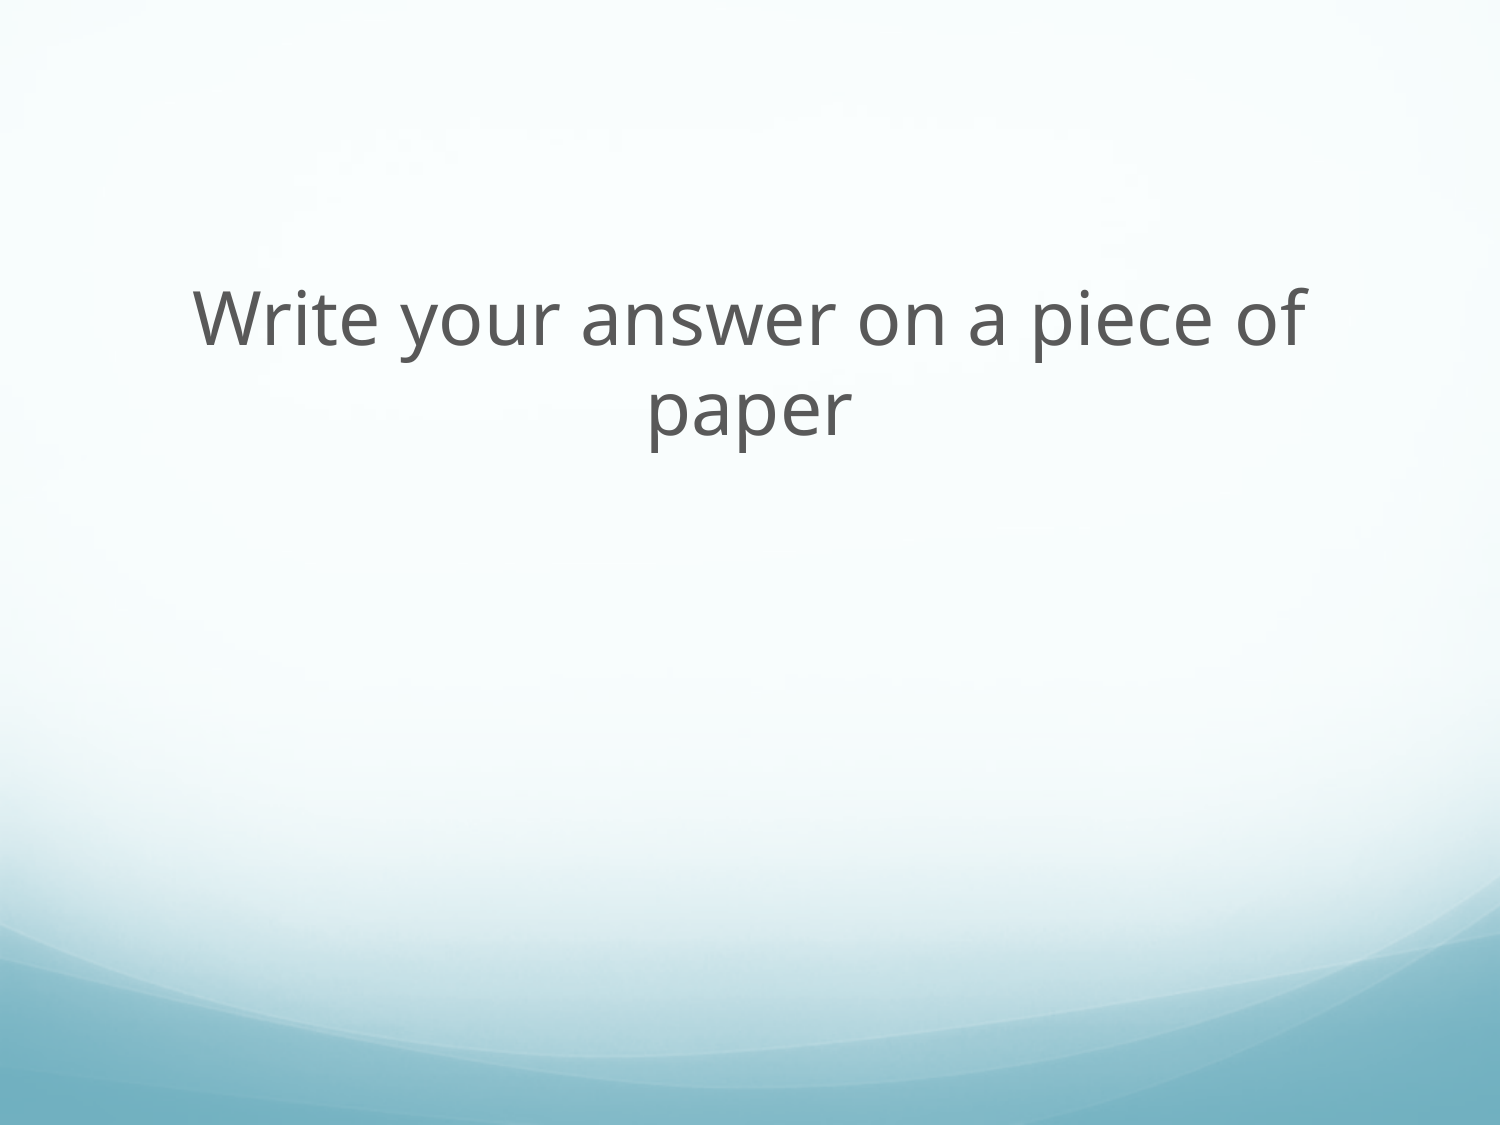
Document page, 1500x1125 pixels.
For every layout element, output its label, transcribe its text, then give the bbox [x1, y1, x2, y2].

list Write your answer on a piece of paper [90, 262, 1410, 975]
